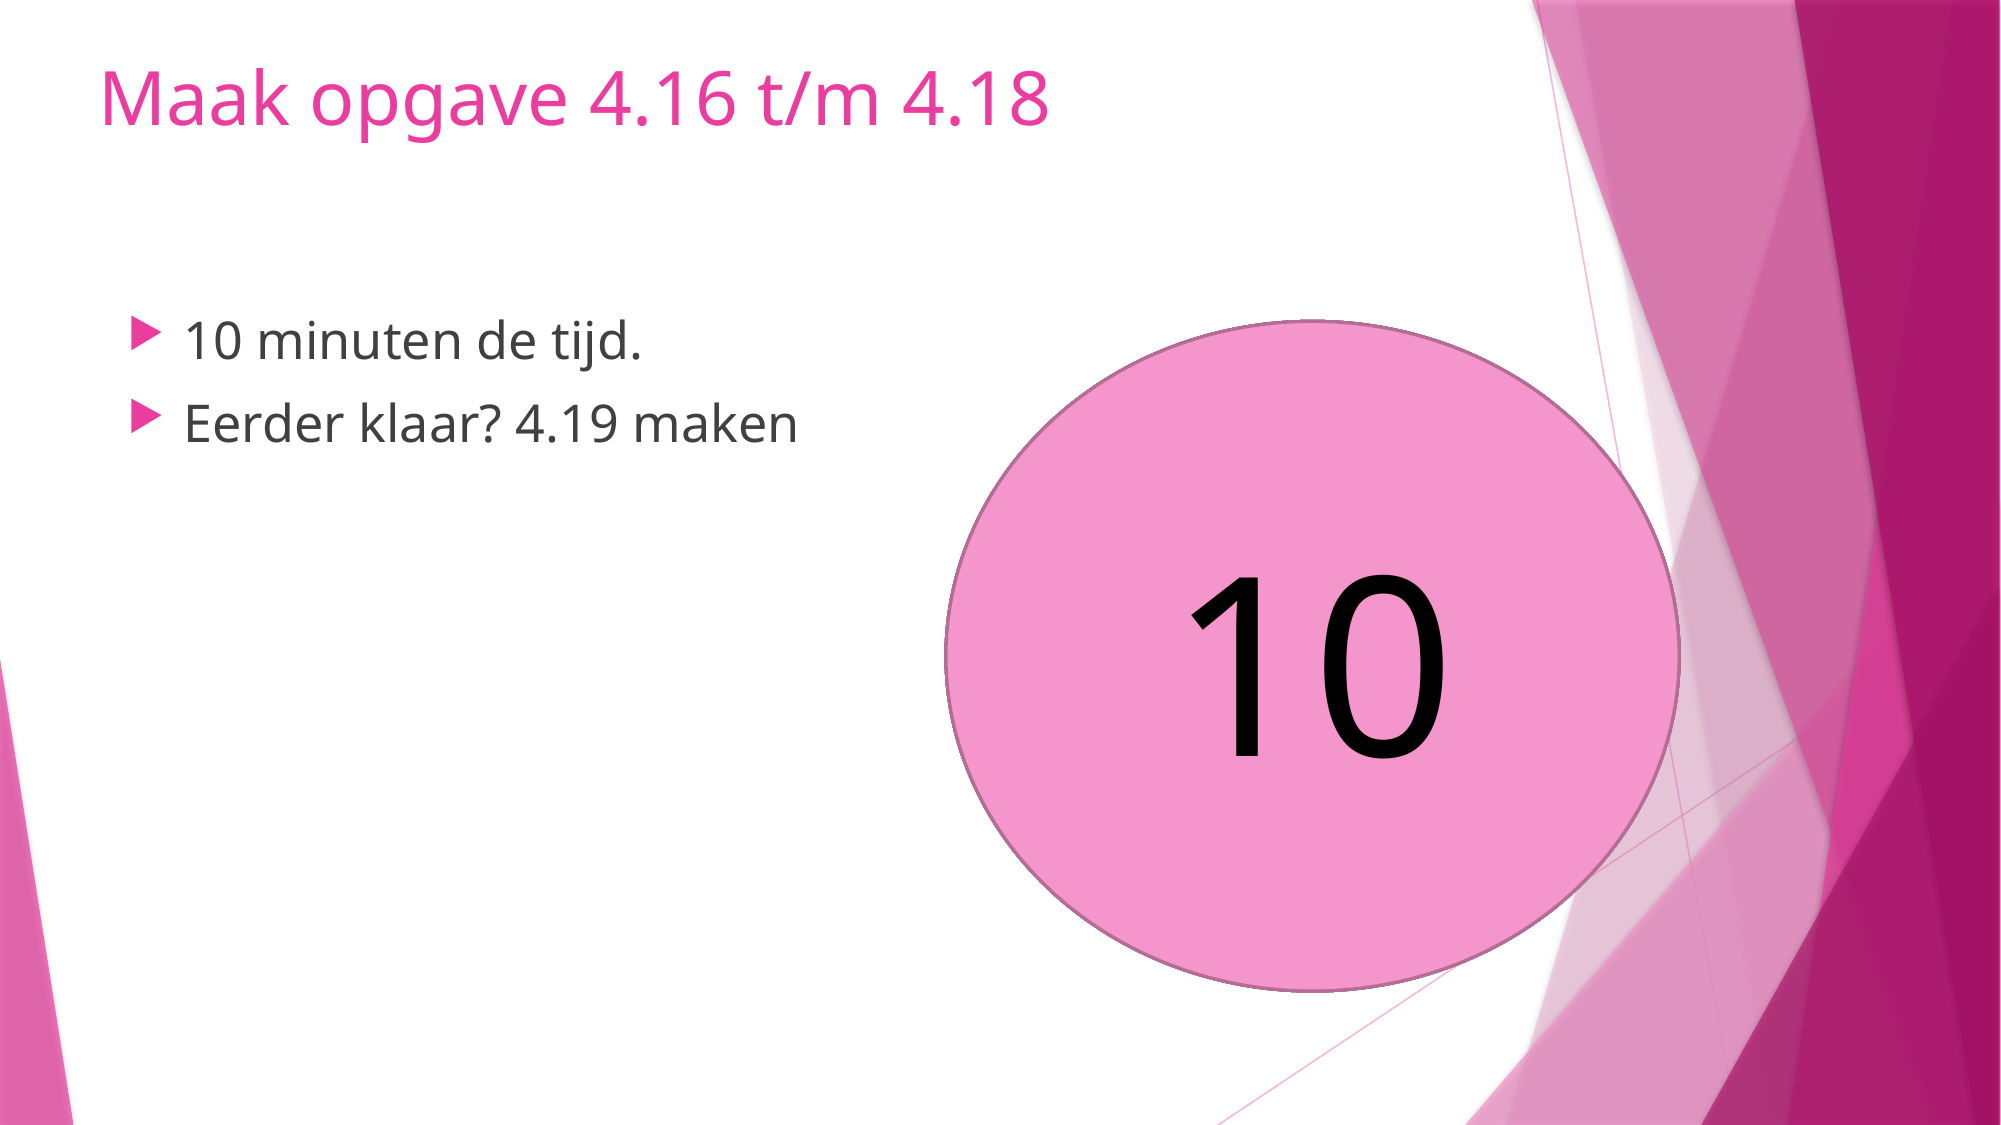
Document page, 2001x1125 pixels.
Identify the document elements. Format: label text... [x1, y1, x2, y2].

text_box 10 [944, 319, 1681, 993]
title Maak opgave 4.16 t/m 4.18 [83, 42, 1494, 260]
list 10 minuten de tijd. Eerder klaar? 4.19 maken [112, 299, 896, 992]
